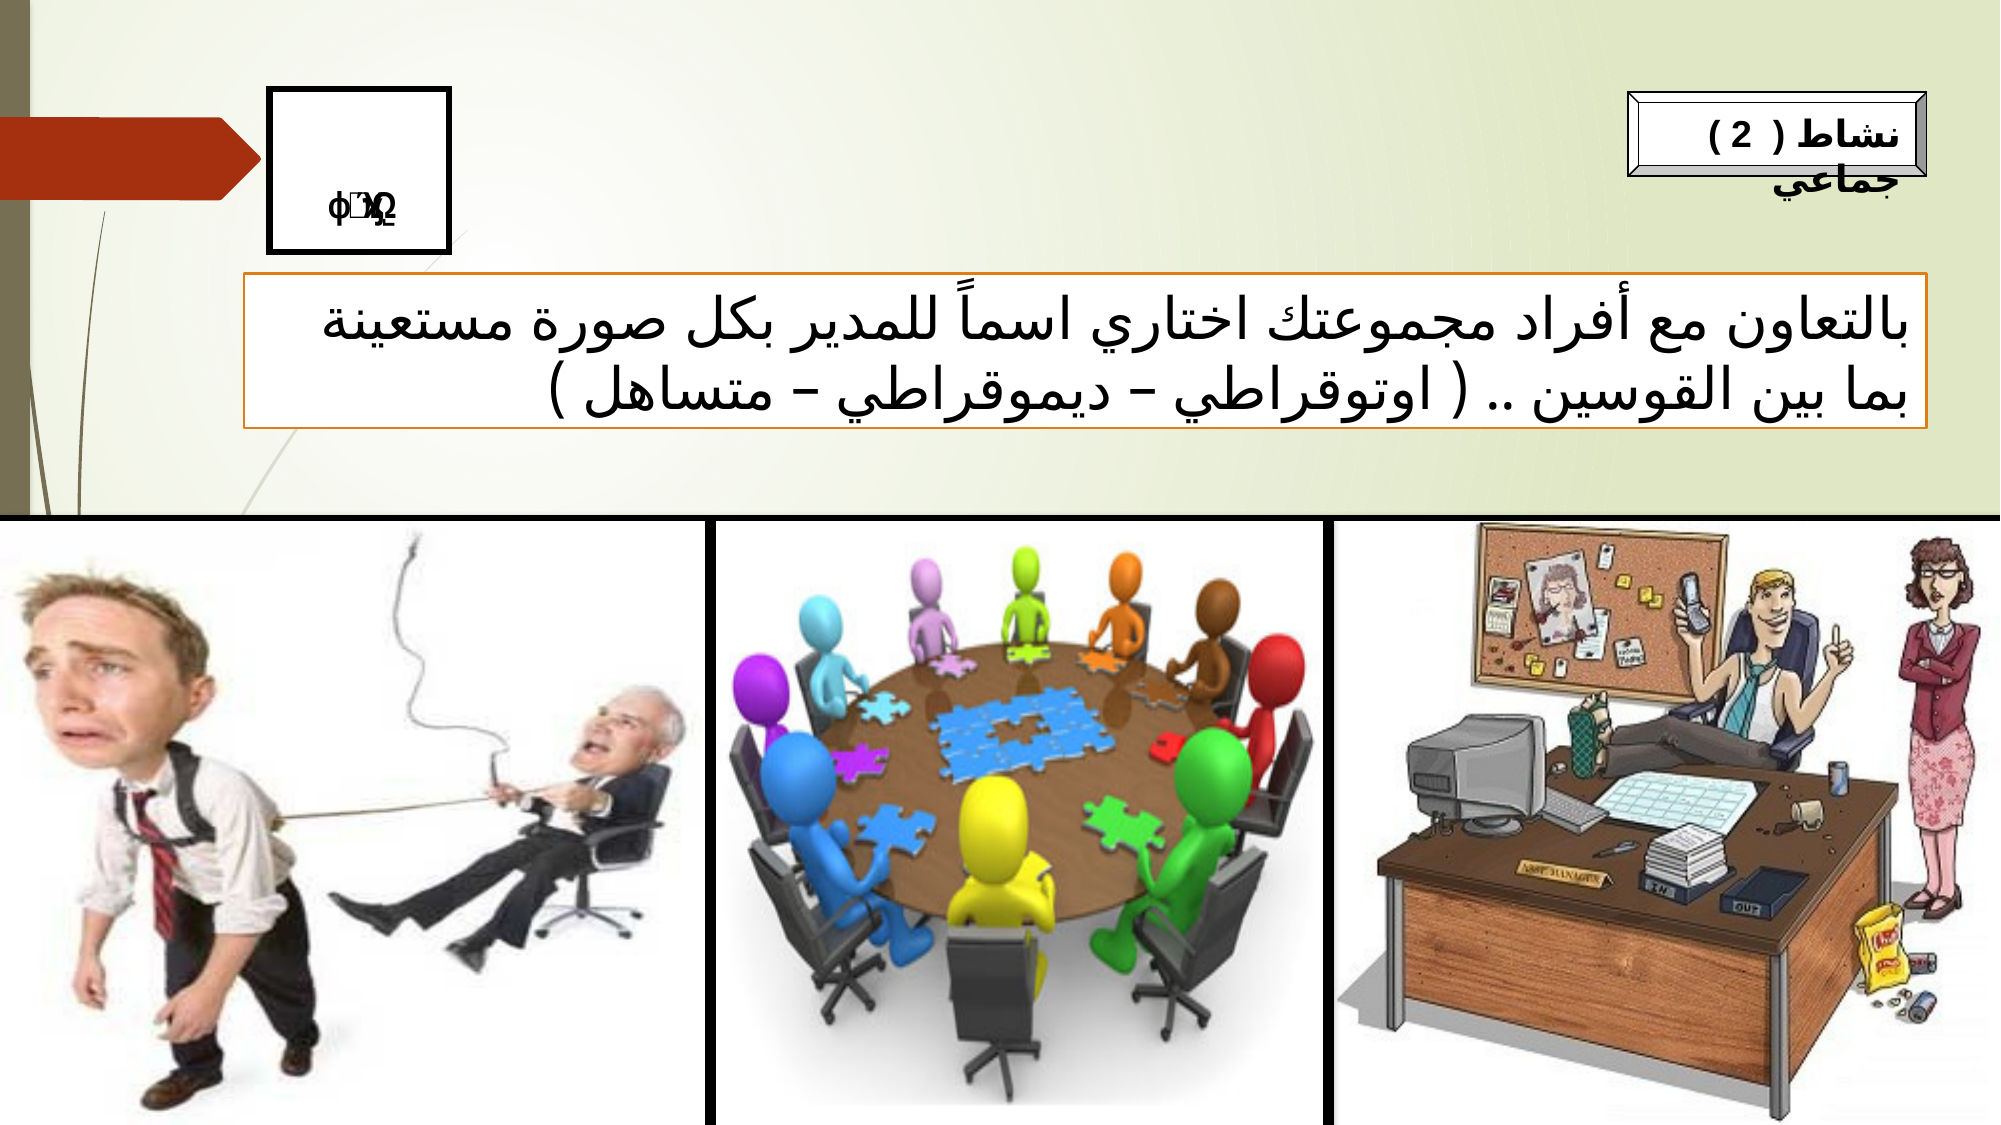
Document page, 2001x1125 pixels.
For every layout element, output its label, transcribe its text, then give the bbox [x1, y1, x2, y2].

picture [272, 91, 447, 249]
text_box نشاط ( 2 ) جماعي [1628, 92, 1927, 177]
text_box بالتعاون مع أفراد مجموعتك اختاري اسماً للمدير بكل صورة مستعينة بما بين القوسين .. ( اوتوقراطي – ديموقراطي – متساهل ) [243, 272, 1928, 429]
picture [0, 520, 706, 1125]
picture [716, 520, 1324, 1125]
picture [1334, 520, 2000, 1125]
